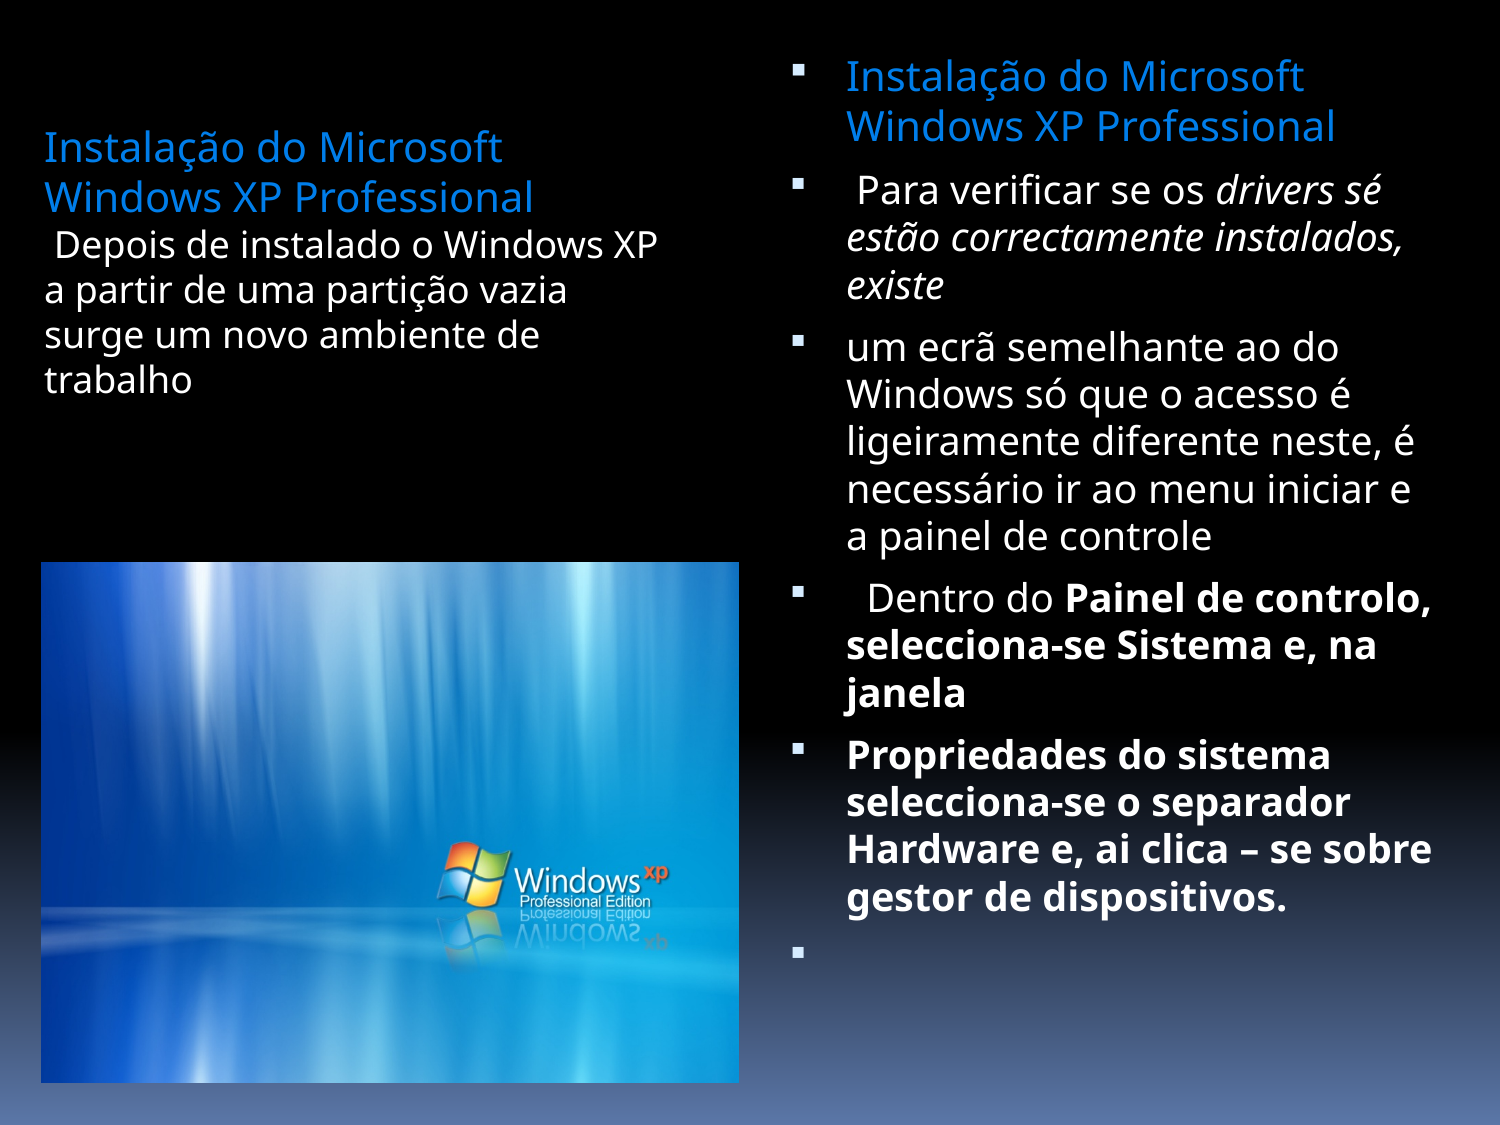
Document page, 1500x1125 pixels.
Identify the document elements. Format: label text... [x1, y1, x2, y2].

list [40, 562, 740, 1083]
text_box Instalação do Microsoft Windows XP Professional Depois de instalado o Windows XP a partir de uma partição vazia surge um novo ambiente de trabalho [29, 113, 691, 409]
list Instalação do Microsoft Windows XP Professional Para verificar se os drivers sé estão correctamente instalados, existe um ecrã semelhante ao do Windows só que o acesso é ligeiramente diferente neste, é necessário ir ao menu iniciar e a painel de controle Dentro do Painel de controlo, selecciona-se Sistema e, na janela Propriedades do sistema selecciona-se o separador Hardware e, ai clica – se sobre gestor de dispositivos. [763, 42, 1459, 1094]
